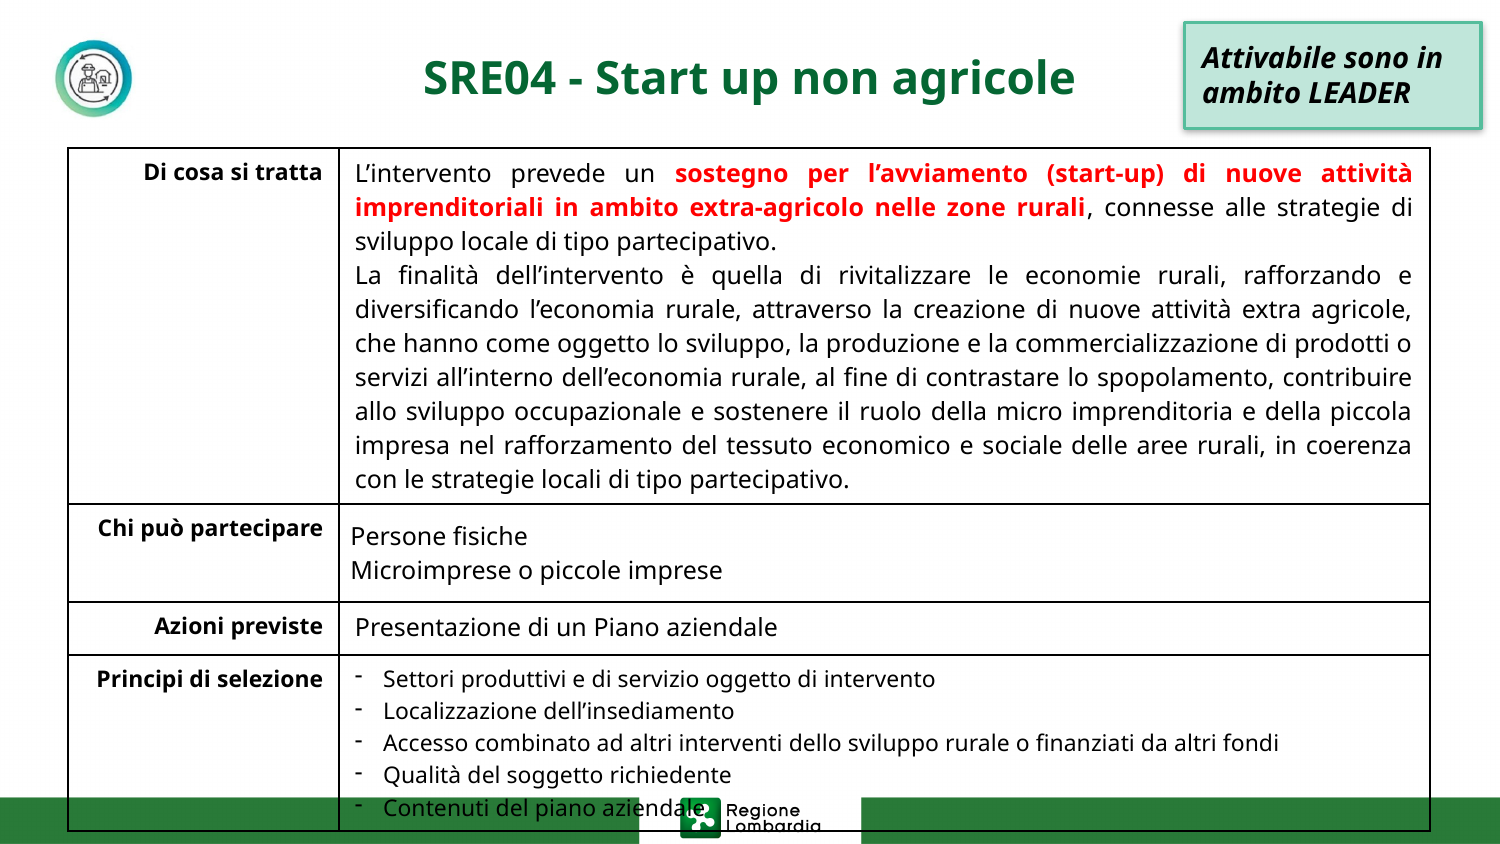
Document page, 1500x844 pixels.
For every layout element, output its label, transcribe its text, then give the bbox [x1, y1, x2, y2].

table_cell Persone fisiche Microimprese o piccole imprese [340, 505, 1429, 601]
text_box [1183, 21, 1482, 129]
table_cell Principi di selezione [69, 656, 338, 830]
table_cell Presentazione di un Piano aziendale [340, 603, 1429, 654]
text_box SRE04 - Start up non agricole [112, 22, 1181, 131]
table_header Di cosa si tratta [69, 149, 338, 503]
table_cell Azioni previste [69, 603, 338, 654]
table_cell Settori produttivi e di servizio oggetto di intervento Localizzazione dell’insediamento Accesso combinato ad altri interventi dello sviluppo rurale o finanziati da altri fondi Qualità del soggetto richiedente Contenuti del piano aziendale [340, 656, 1429, 830]
table_cell Chi può partecipare [69, 505, 338, 601]
text_box Attivabile sono in ambito LEADER [1187, 31, 1485, 117]
picture [0, 0, 1500, 844]
table_header L’intervento prevede un sostegno per l’avviamento (start-up) di nuove attività imprenditoriali in ambito extra-agricolo nelle zone rurali, connesse alle strategie di sviluppo locale di tipo partecipativo. La finalità dell’intervento è quella di rivitalizzare le economie rurali, rafforzando e diversificando l’economia rurale, attraverso la creazione di nuove attività extra agricole, che hanno come oggetto lo sviluppo, la produzione e la commercializzazione di prodotti o servizi all’interno dell’economia rurale, al fine di contrastare lo spopolamento, contribuire allo sviluppo occupazionale e sostenere il ruolo della micro imprenditoria e della piccola impresa nel rafforzamento del tessuto economico e sociale delle aree rurali, in coerenza con le strategie locali di tipo partecipativo. [340, 149, 1429, 503]
